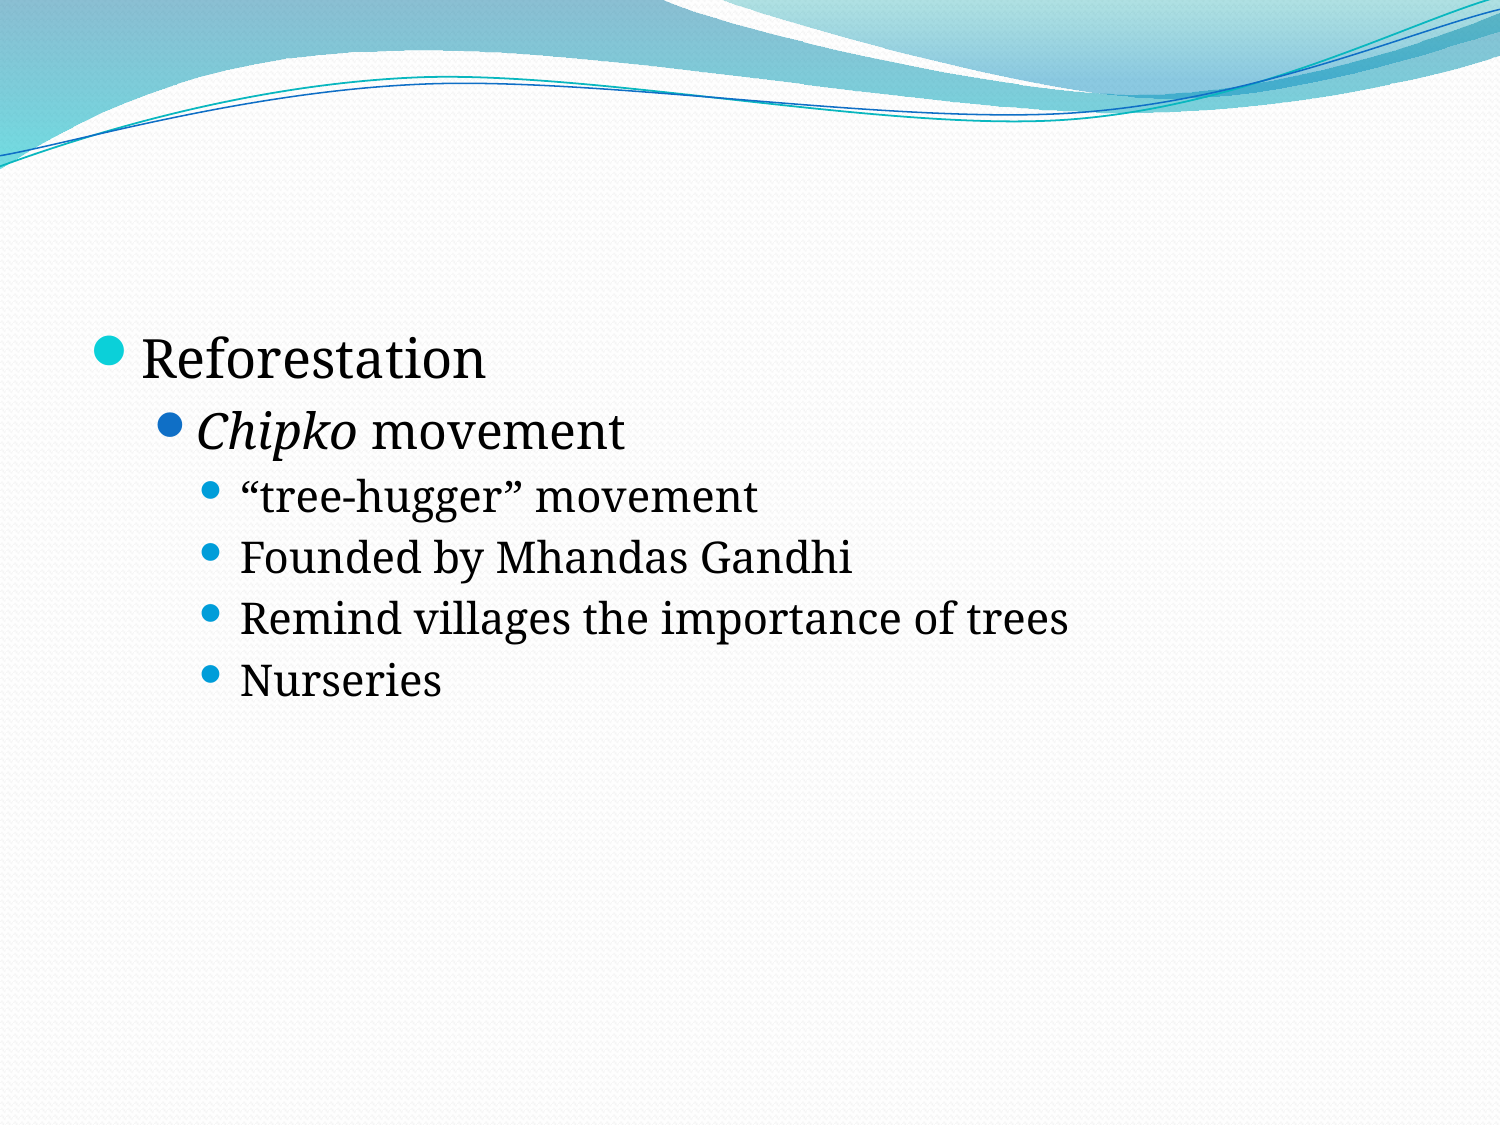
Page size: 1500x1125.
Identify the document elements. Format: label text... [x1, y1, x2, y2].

list Reforestation Chipko movement “tree-hugger” movement Founded by Mhandas Gandhi Remind villages the importance of trees Nurseries [75, 317, 1425, 1038]
